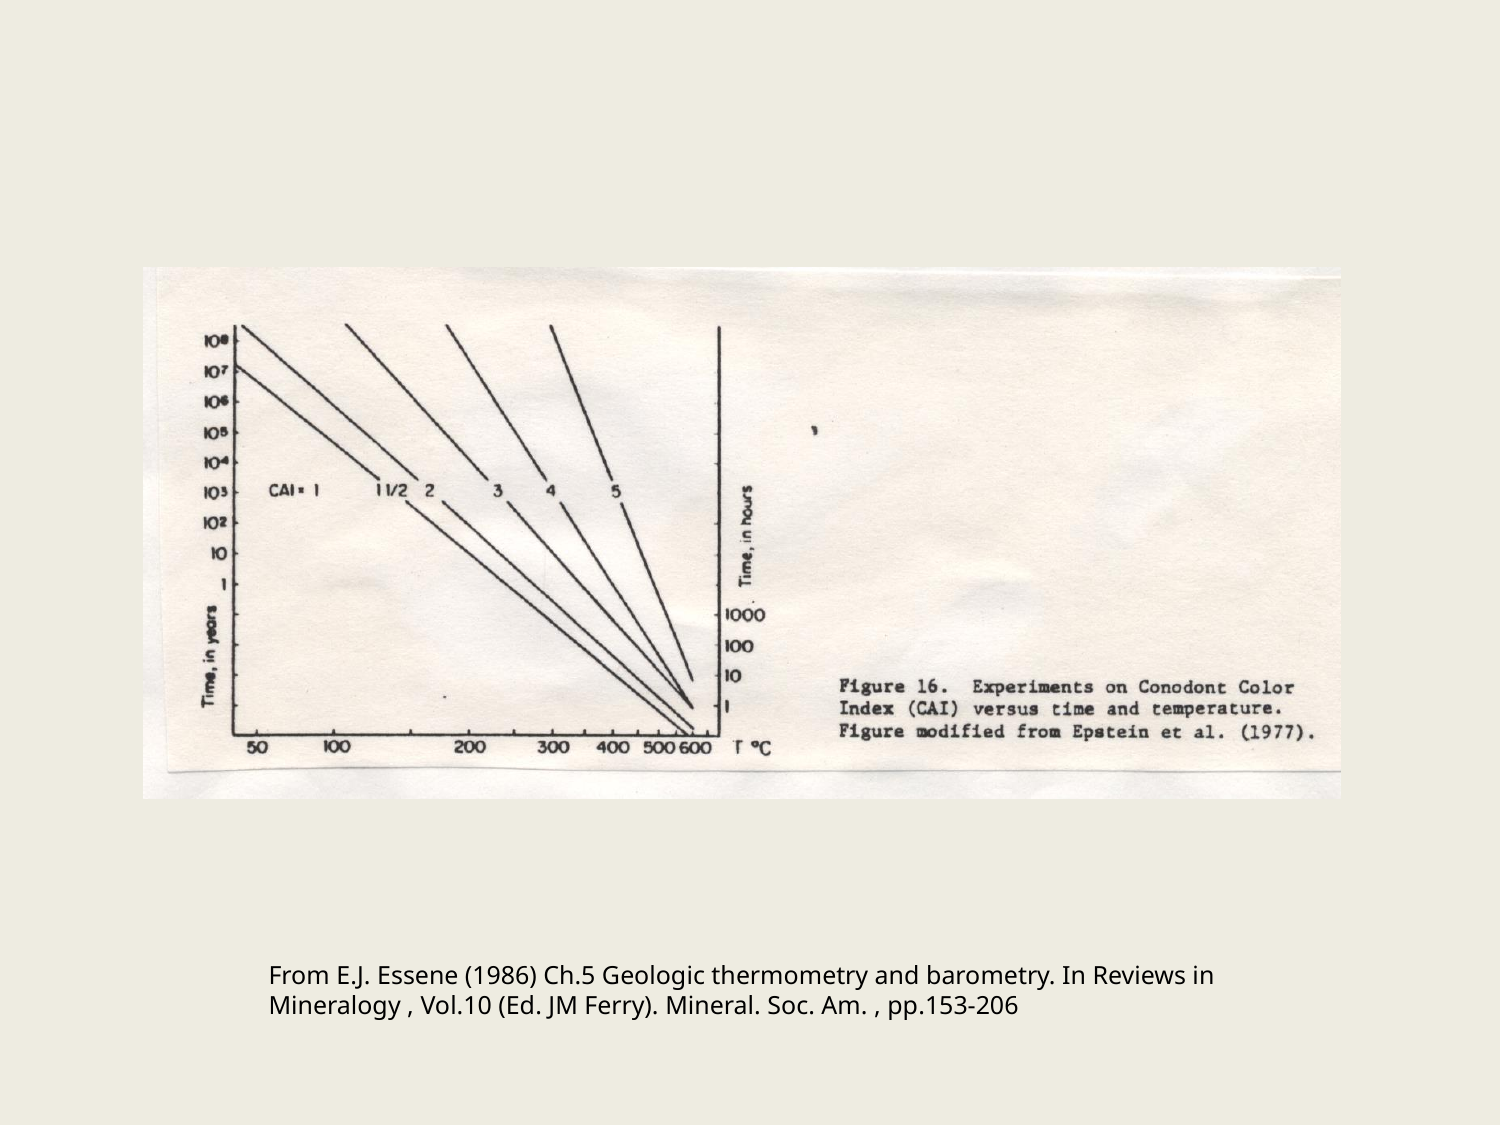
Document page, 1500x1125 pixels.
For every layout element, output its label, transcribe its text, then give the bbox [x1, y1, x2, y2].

picture [143, 266, 1341, 799]
text_box From E.J. Essene (1986) Ch.5 Geologic thermometry and barometry. In Reviews in Mineralogy , Vol.10 (Ed. JM Ferry). Mineral. Soc. Am. , pp.153-206 [253, 952, 1341, 1027]
